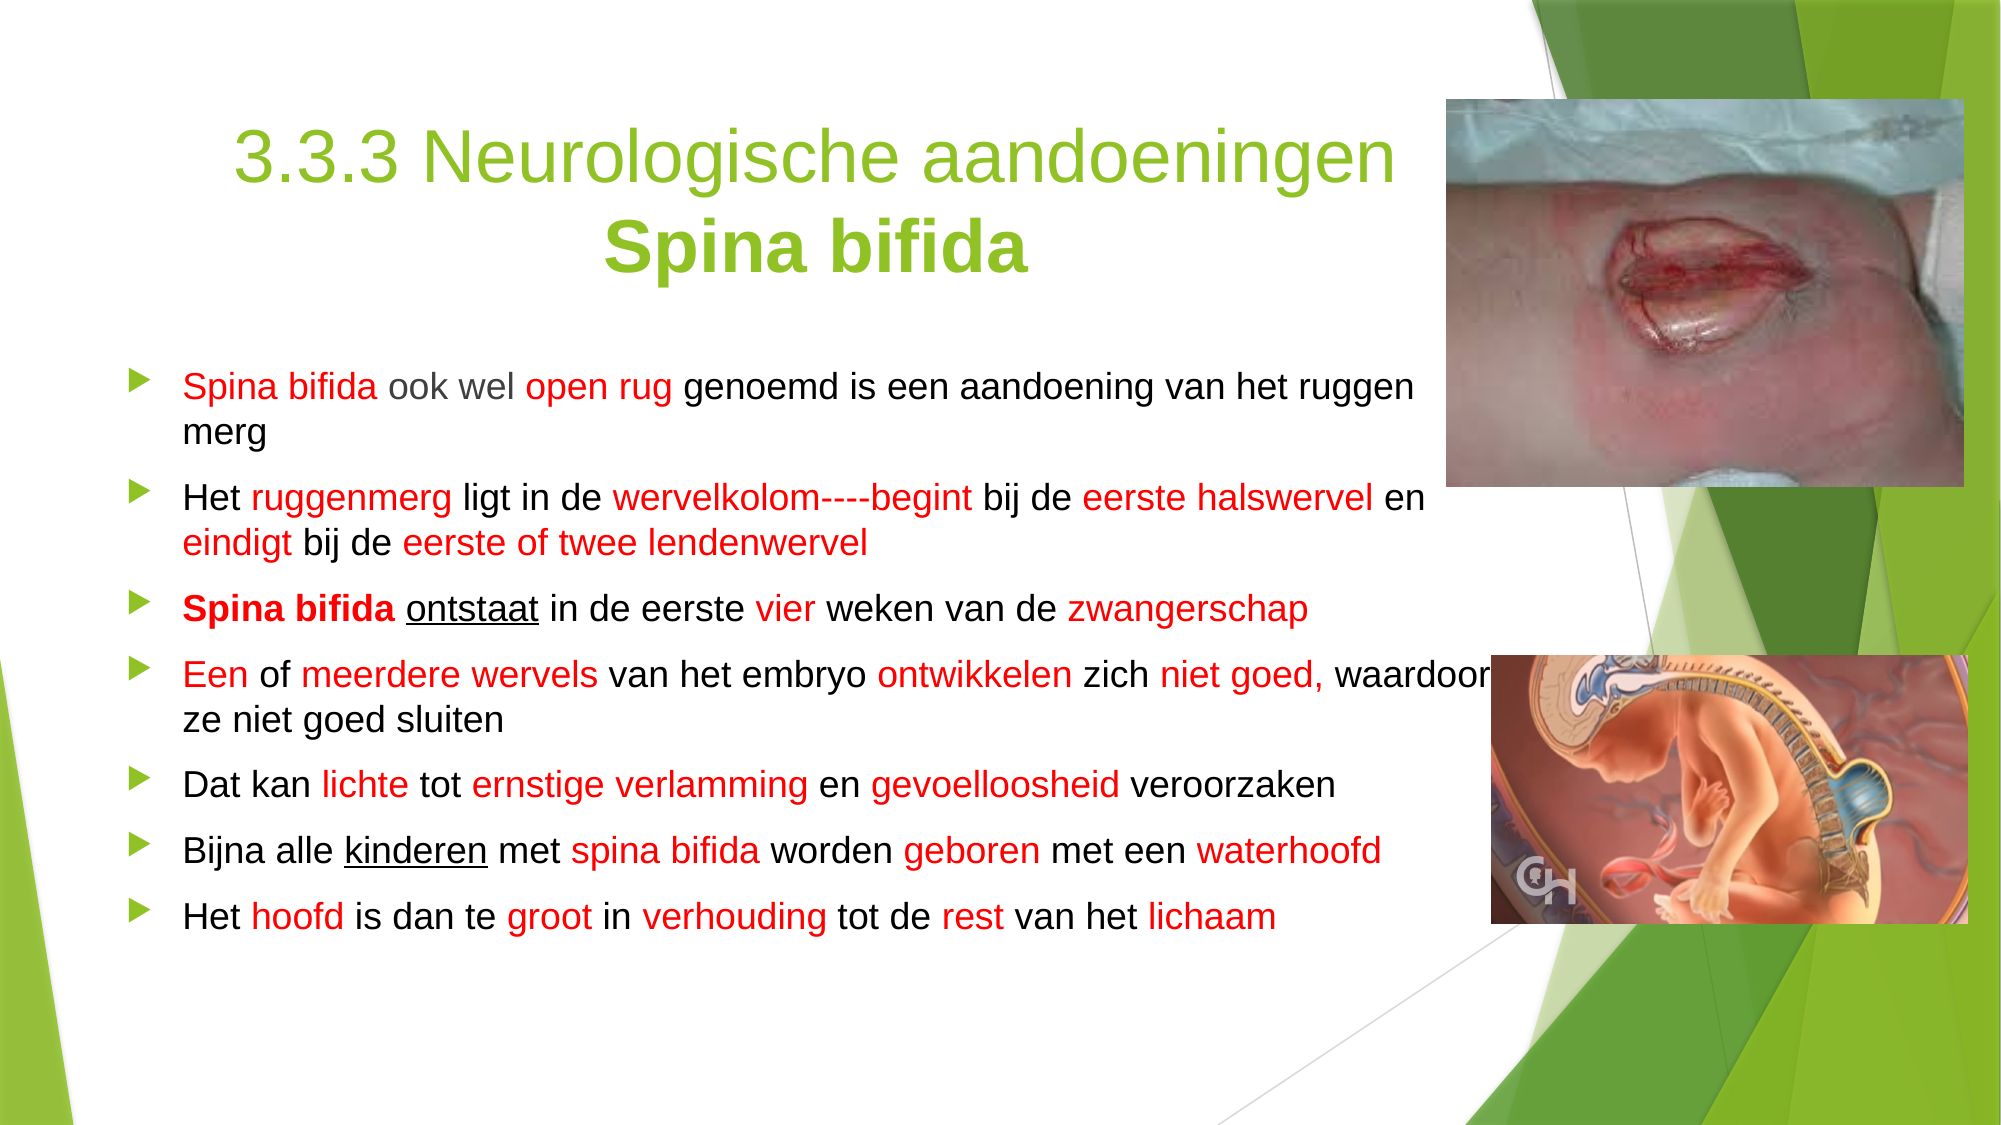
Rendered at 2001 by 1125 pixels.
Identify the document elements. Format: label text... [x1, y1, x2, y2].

picture [1446, 99, 1965, 488]
picture [1491, 655, 1969, 924]
list Spina bifida ook wel open rug genoemd is een aandoening van het ruggen merg Het ruggenmerg ligt in de wervelkolom----begint bij de eerste halswervel en eindigt bij de eerste of twee lendenwervel Spina bifida ontstaat in de eerste vier weken van de zwangerschap Een of meerdere wervels van het embryo ontwikkelen zich niet goed, waardoor ze niet goed sluiten Dat kan lichte tot ernstige verlamming en gevoelloosheid veroorzaken Bijna alle kinderen met spina bifida worden geboren met een waterhoofd Het hoofd is dan te groot in verhouding tot de rest van het lichaam [111, 354, 1522, 992]
title 3.3.3 Neurologische aandoeningen Spina bifida [111, 99, 1445, 317]
